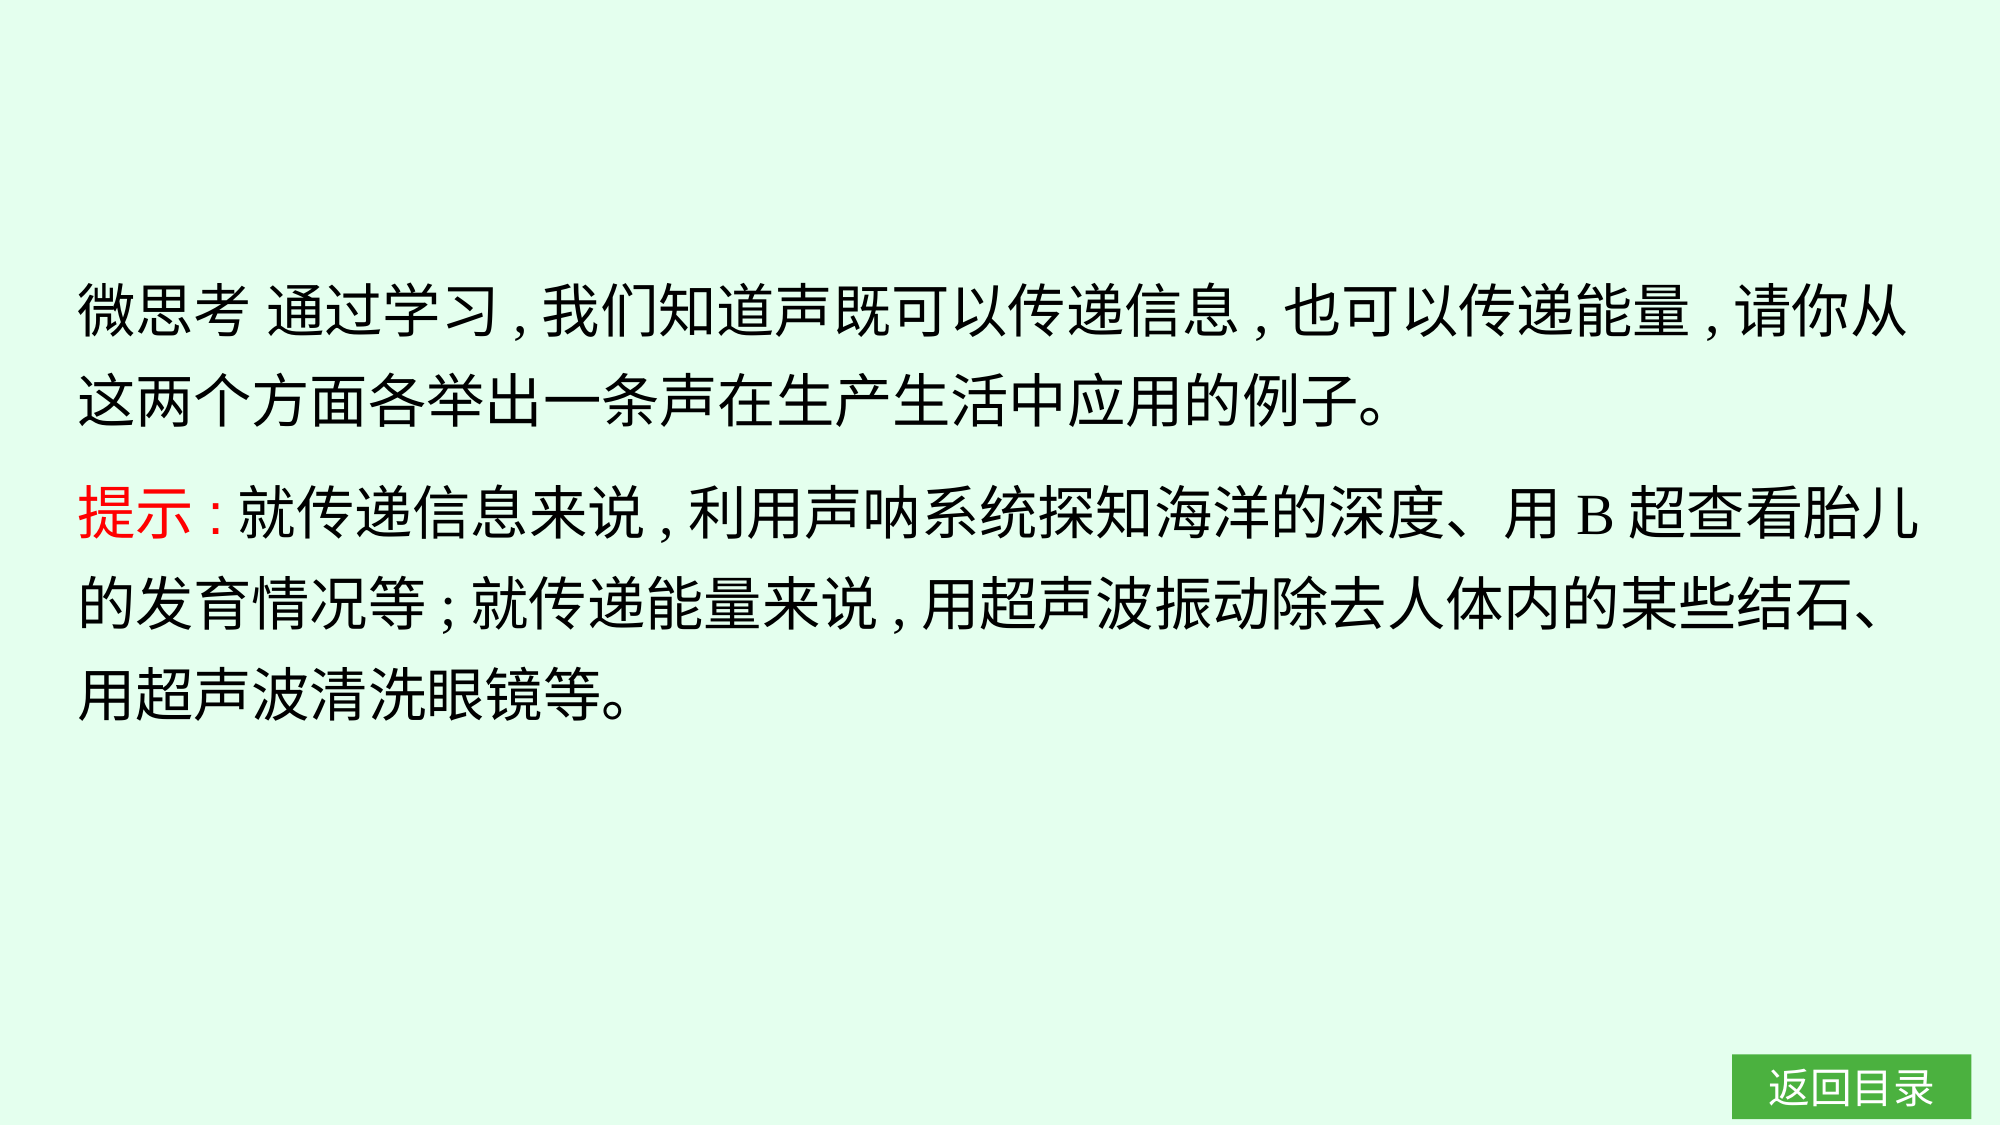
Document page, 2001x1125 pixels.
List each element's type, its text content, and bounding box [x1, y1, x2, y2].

text_box 微思考 通过学习,我们知道声既可以传递信息,也可以传递能量,请你从这两个方面各举出一条声在生产生活中应用的例子。 [62, 245, 1938, 442]
text_box 提示:就传递信息来说,利用声呐系统探知海洋的深度、用B超查看胎儿的发育情况等;就传递能量来说,用超声波振动除去人体内的某些结石、用超声波清洗眼镜等。 [62, 447, 1938, 736]
